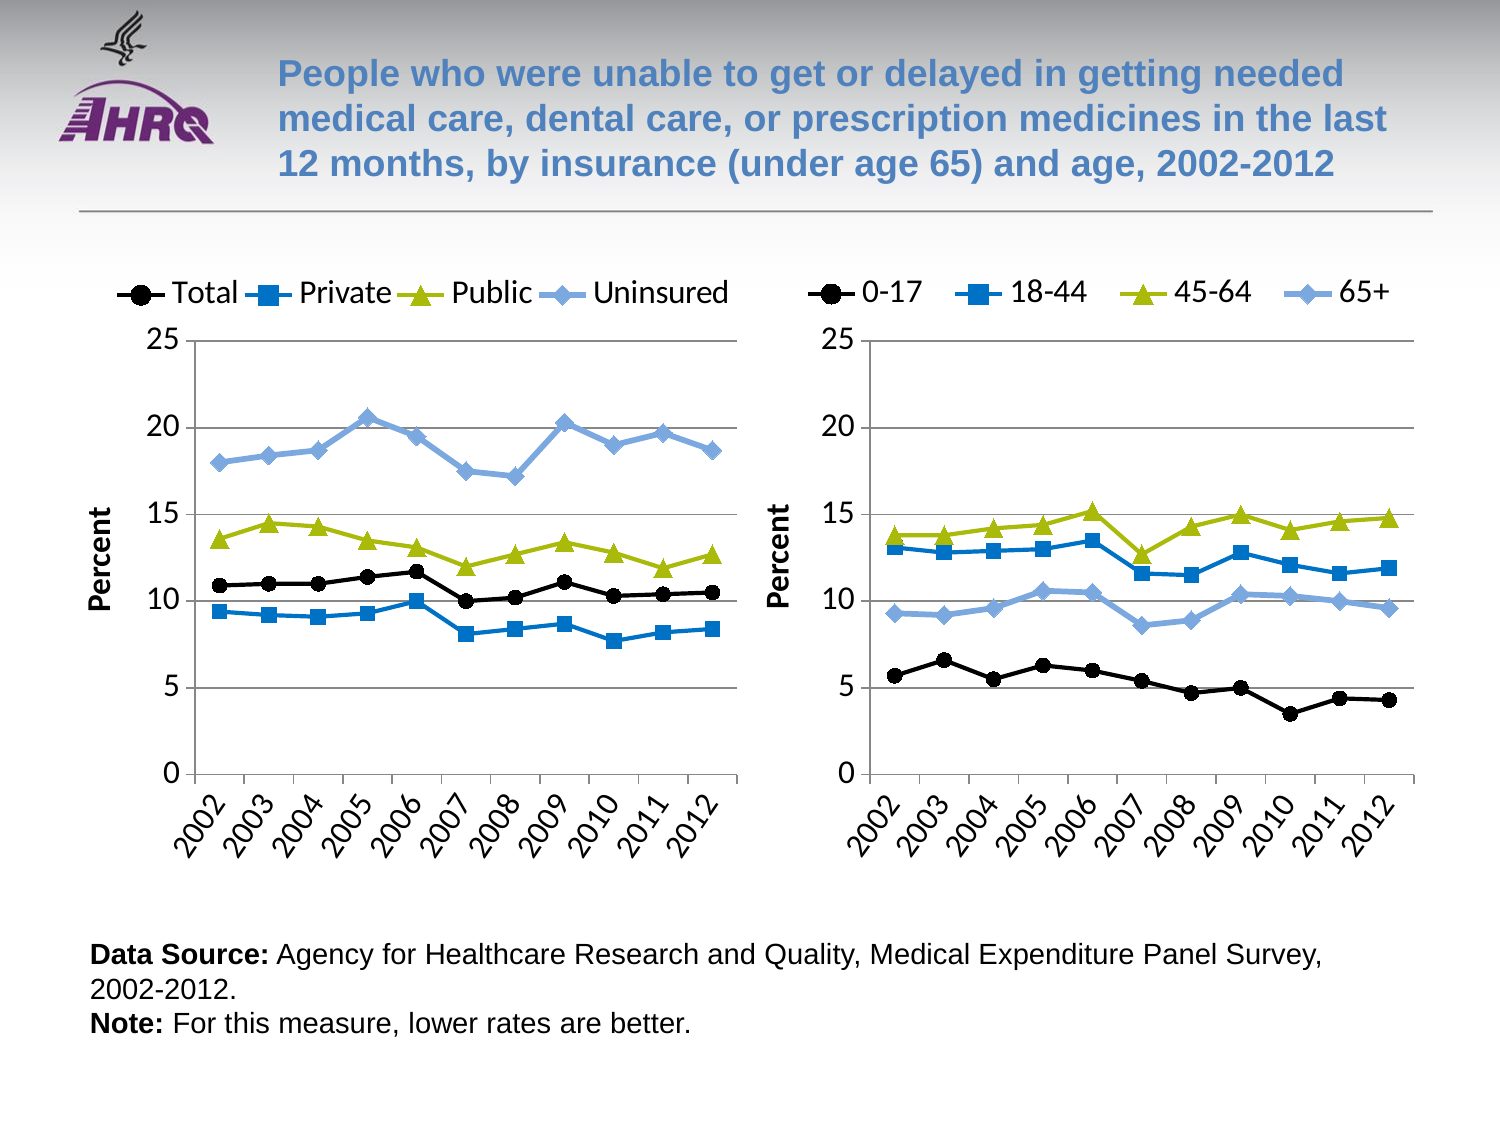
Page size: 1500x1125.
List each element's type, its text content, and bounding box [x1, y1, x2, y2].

chart [74, 262, 1426, 893]
picture [0, 0, 1500, 1125]
title People who were unable to get or delayed in getting needed medical care, dental care, or prescription medicines in the last 12 months, by insurance (under age 65) and age, 2002-2012 [262, 45, 1425, 188]
text_box Data Source: Agency for Healthcare Research and Quality, Medical Expenditure Panel Survey, 2002-2012. Note: For this measure, lower rates are better. [75, 927, 1388, 1048]
